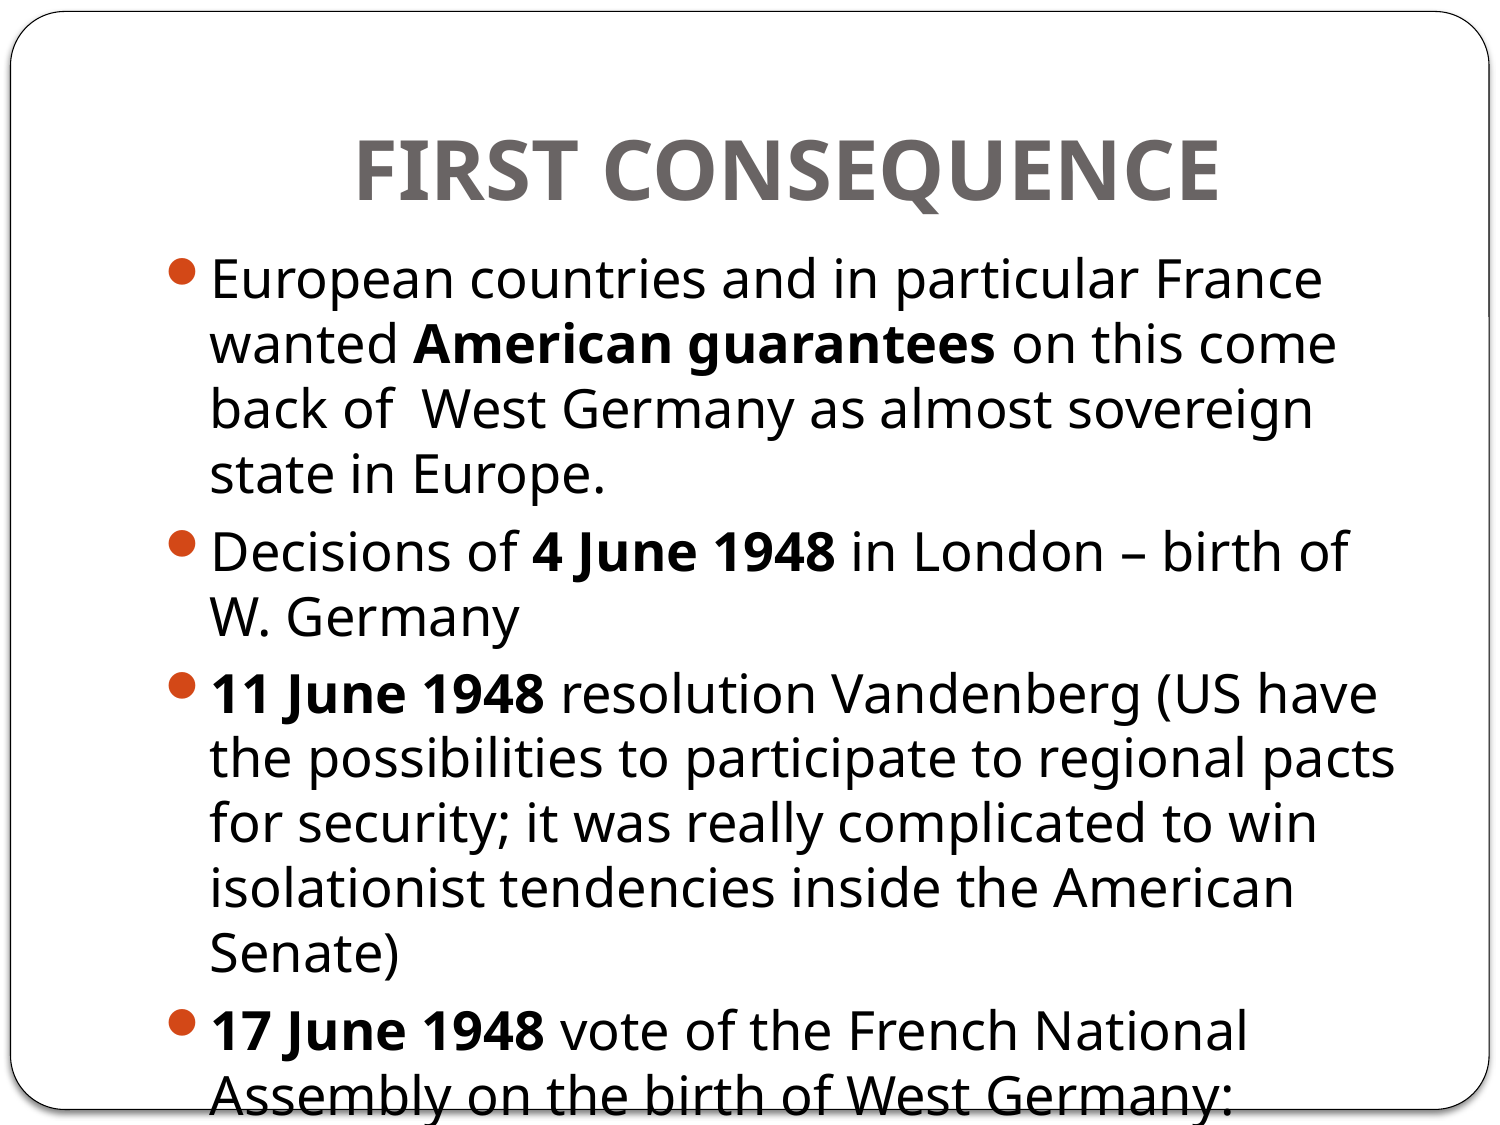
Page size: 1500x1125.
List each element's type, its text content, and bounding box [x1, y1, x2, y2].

title FIRST CONSEQUENCE [150, 45, 1425, 233]
list European countries and in particular France wanted American guarantees on this come back of West Germany as almost sovereign state in Europe. Decisions of 4 June 1948 in London – birth of W. Germany 11 June 1948 resolution Vandenberg (US have the possibilities to participate to regional pacts for security; it was really complicated to win isolationist tendencies inside the American Senate) 17 June 1948 vote of the French National Assembly on the birth of West Germany: France said yes after US guarantee. [150, 237, 1425, 988]
